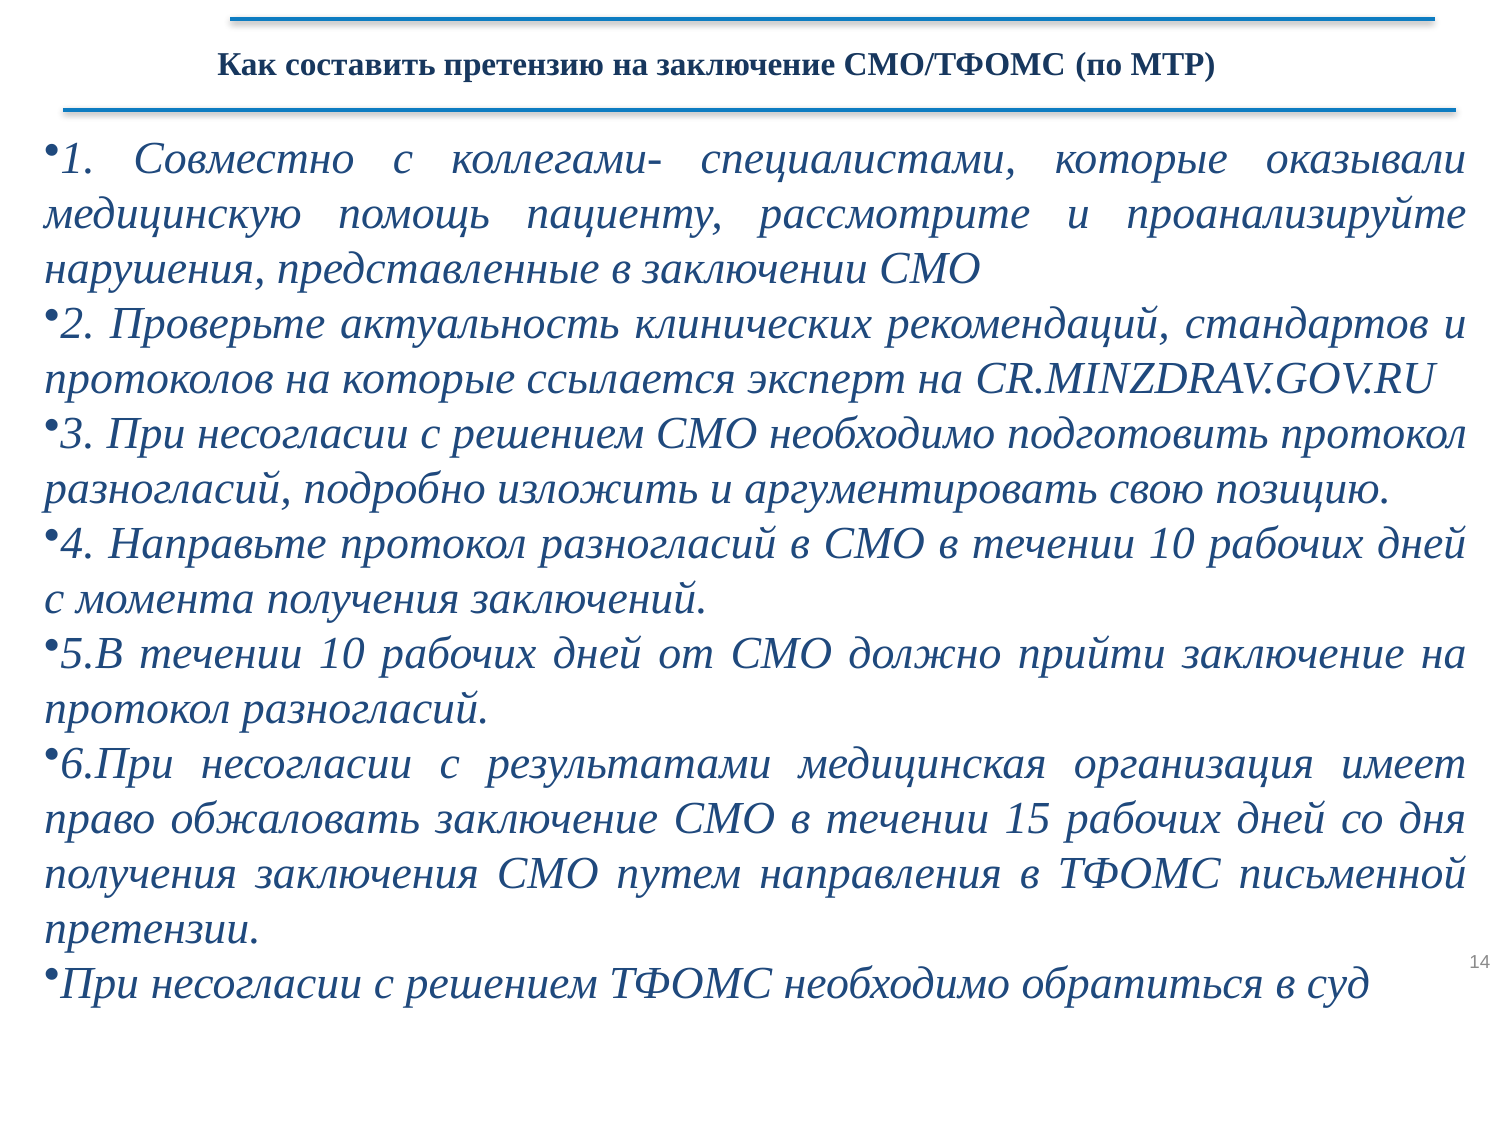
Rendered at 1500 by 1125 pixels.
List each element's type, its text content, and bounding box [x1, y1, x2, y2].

text_box 1. Совместно с коллегами- специалистами, которые оказывали медицинскую помощь пациенту, рассмотрите и проанализируйте нарушения, представленные в заключении СМО 2. Проверьте актуальность клинических рекомендаций, стандартов и протоколов на которые ссылается эксперт на CR.MINZDRAV.GOV.RU 3. При несогласии с решением СМО необходимо подготовить протокол разногласий, подробно изложить и аргументировать свою позицию. 4. Направьте протокол разногласий в СМО в течении 10 рабочих дней с момента получения заключений. 5.В течении 10 рабочих дней от СМО должно прийти заключение на протокол разногласий. 6.При несогласии с результатами медицинская организация имеет право обжаловать заключение СМО в течении 15 рабочих дней со дня получения заключения СМО путем направления в ТФОМС письменной претензии. При несогласии с решением ТФОМС необходимо обратиться в суд [29, 120, 1483, 1106]
text_box 14 [1483, 938, 1500, 984]
text_box Как составить претензию на заключение СМО/ТФОМС (по МТР) [76, 34, 1357, 90]
